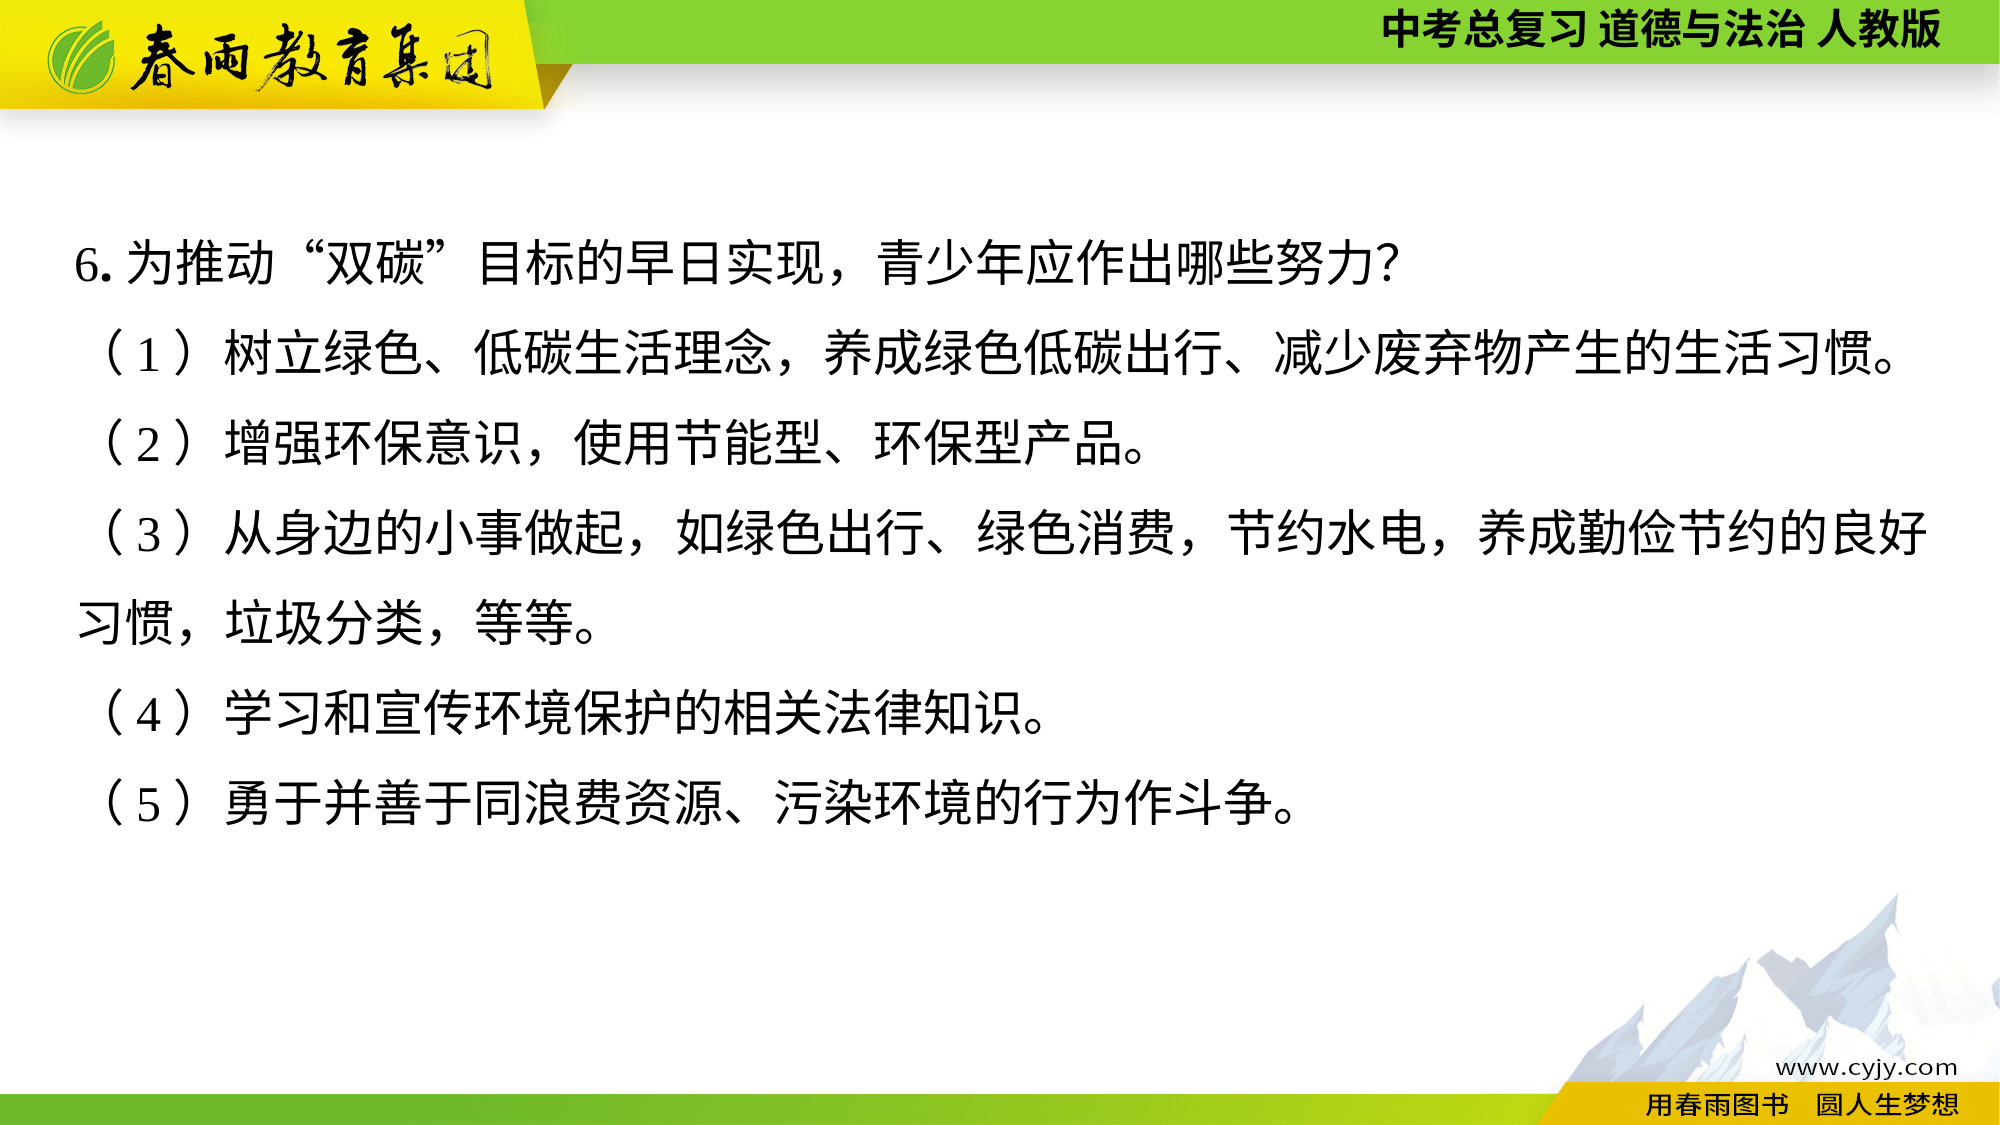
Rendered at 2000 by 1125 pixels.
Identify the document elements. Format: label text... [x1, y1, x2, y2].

list 6.为推动“双碳”目标的早日实现，青少年应作出哪些努力？ （1）树立绿色、低碳生活理念，养成绿色低碳出行、减少废弃物产生的生活习惯。 （2）增强环保意识，使用节能型、环保型产品。 （3）从身边的小事做起，如绿色出行、绿色消费，节约水电，养成勤俭节约的良好习惯，垃圾分类，等等。 （4）学习和宣传环境保护的相关法律知识。 （5）勇于并善于同浪费资源、污染环境的行为作斗争。 [59, 194, 1944, 835]
picture [0, 0, 2000, 1125]
